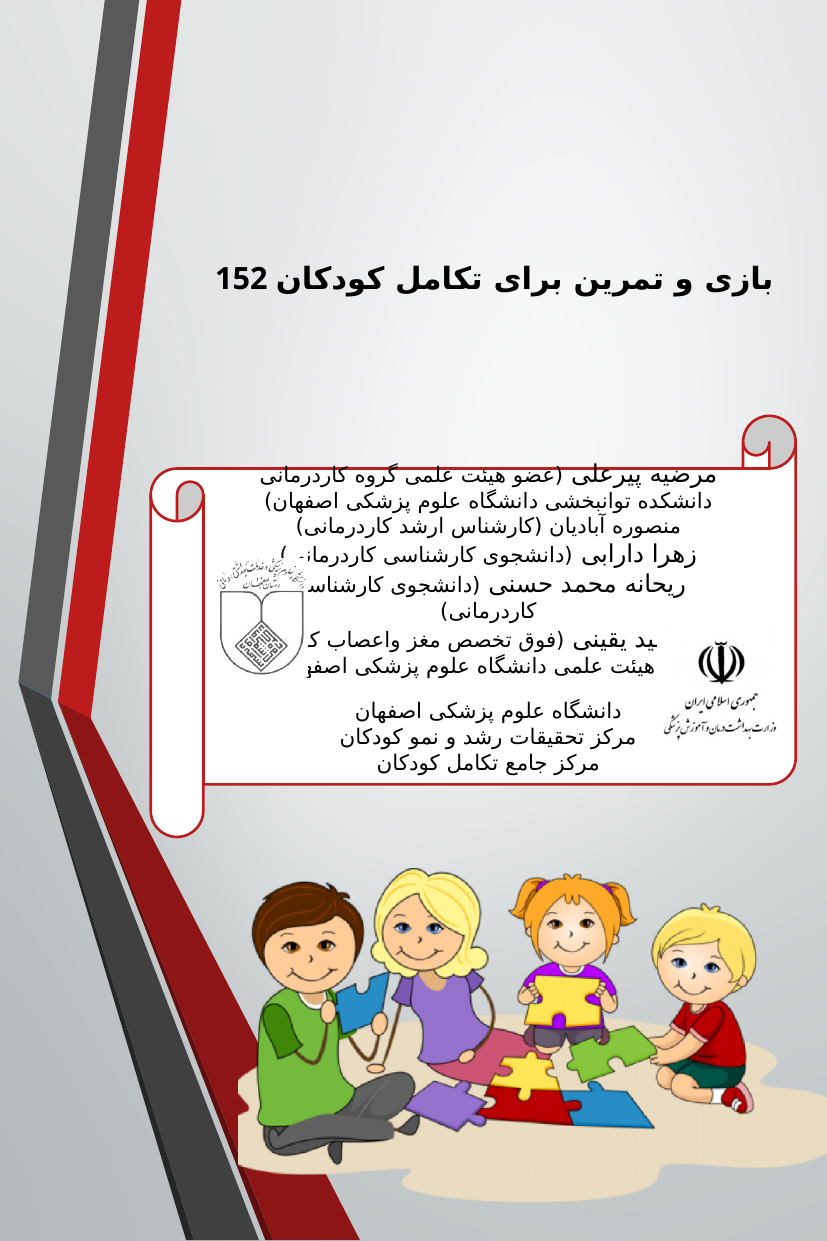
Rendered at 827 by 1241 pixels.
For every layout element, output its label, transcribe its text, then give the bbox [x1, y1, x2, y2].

text_box دانشگاه علوم پزشکی اصفهان مرکز تحقیقات رشد و نمو کودکان مرکز جامع تکامل کودکان [325, 690, 652, 808]
title مرضیه پیرعلی (عضو هیئت علمی گروه کاردرمانی دانشکده توانبخشی دانشگاه علوم پزشکی اصفهان) منصوره آبادیان (کارشناس ارشد کاردرمانی) زهرا دارابی (دانشجوی کارشناسی کاردرمانی) ریحانه محمد حسنی (دانشجوی کارشناسی کاردرمانی) دکتر امید یقینی (فوق تخصص مغز واعصاب کودکان، عضو هیئت علمی دانشگاه علوم پزشکی اصفهان) [234, 558, 743, 744]
picture [657, 627, 782, 749]
picture [213, 557, 308, 677]
text_box 152 بازی و تمرین برای تکامل کودکان [192, 251, 796, 304]
text_box [149, 414, 798, 839]
picture [238, 867, 827, 1203]
